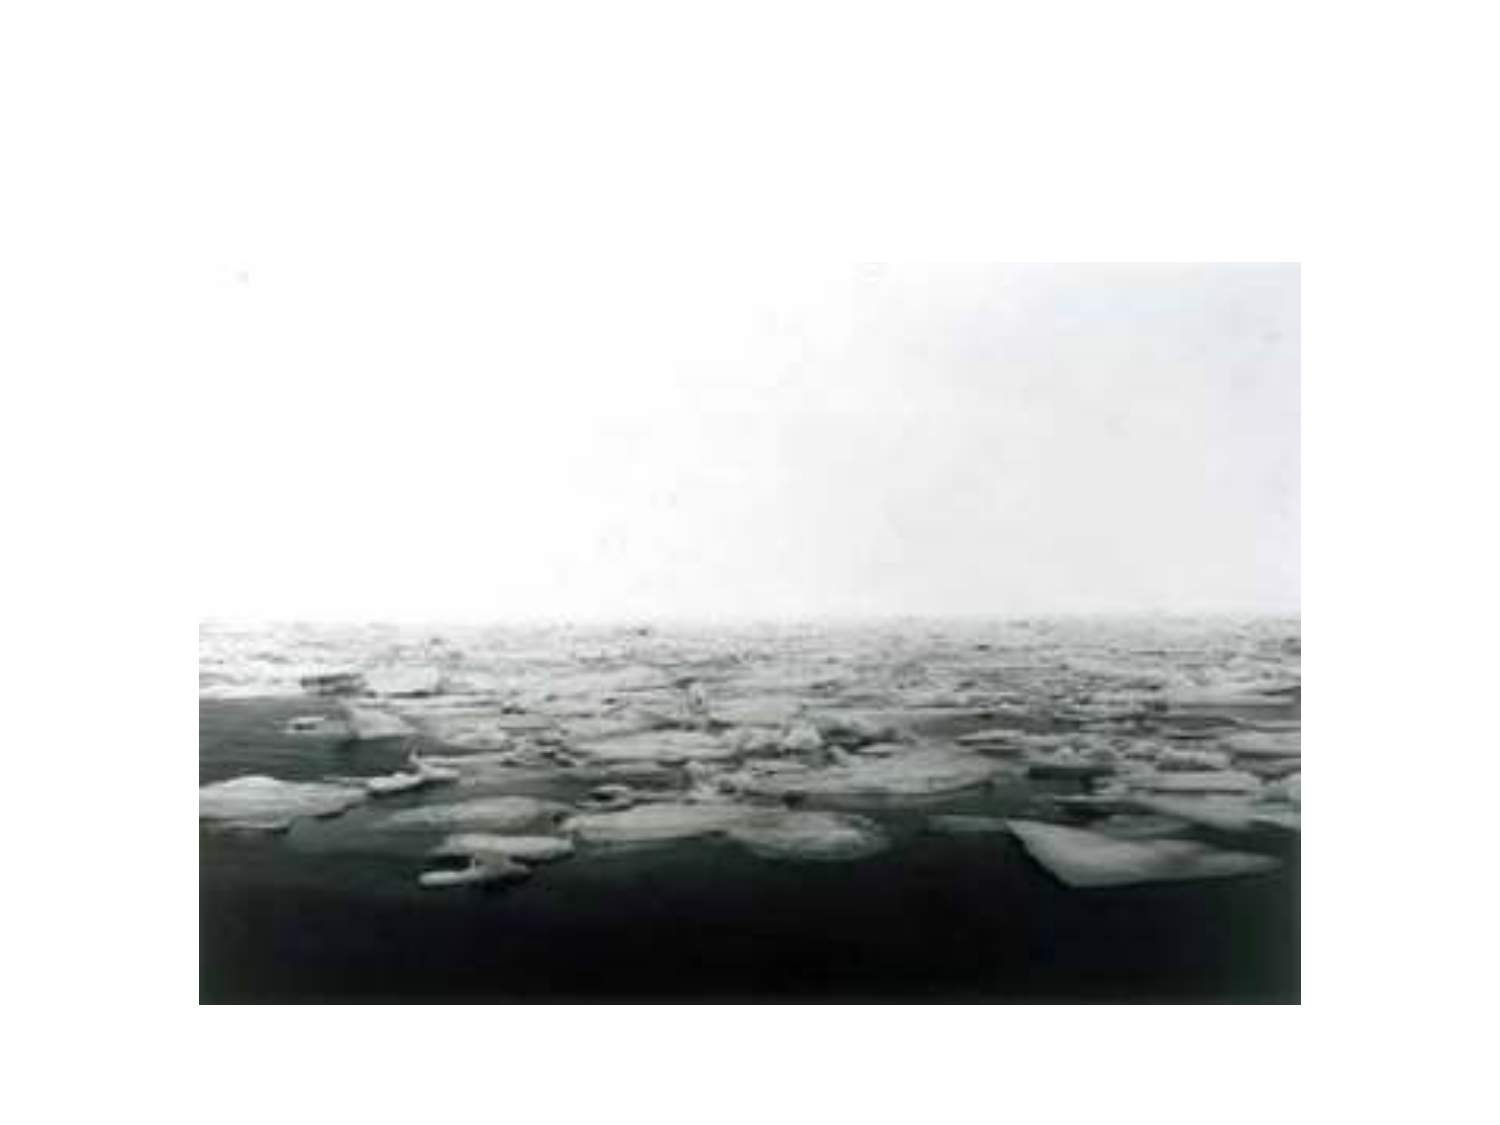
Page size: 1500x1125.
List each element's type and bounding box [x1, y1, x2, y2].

list [74, 262, 1426, 1006]
